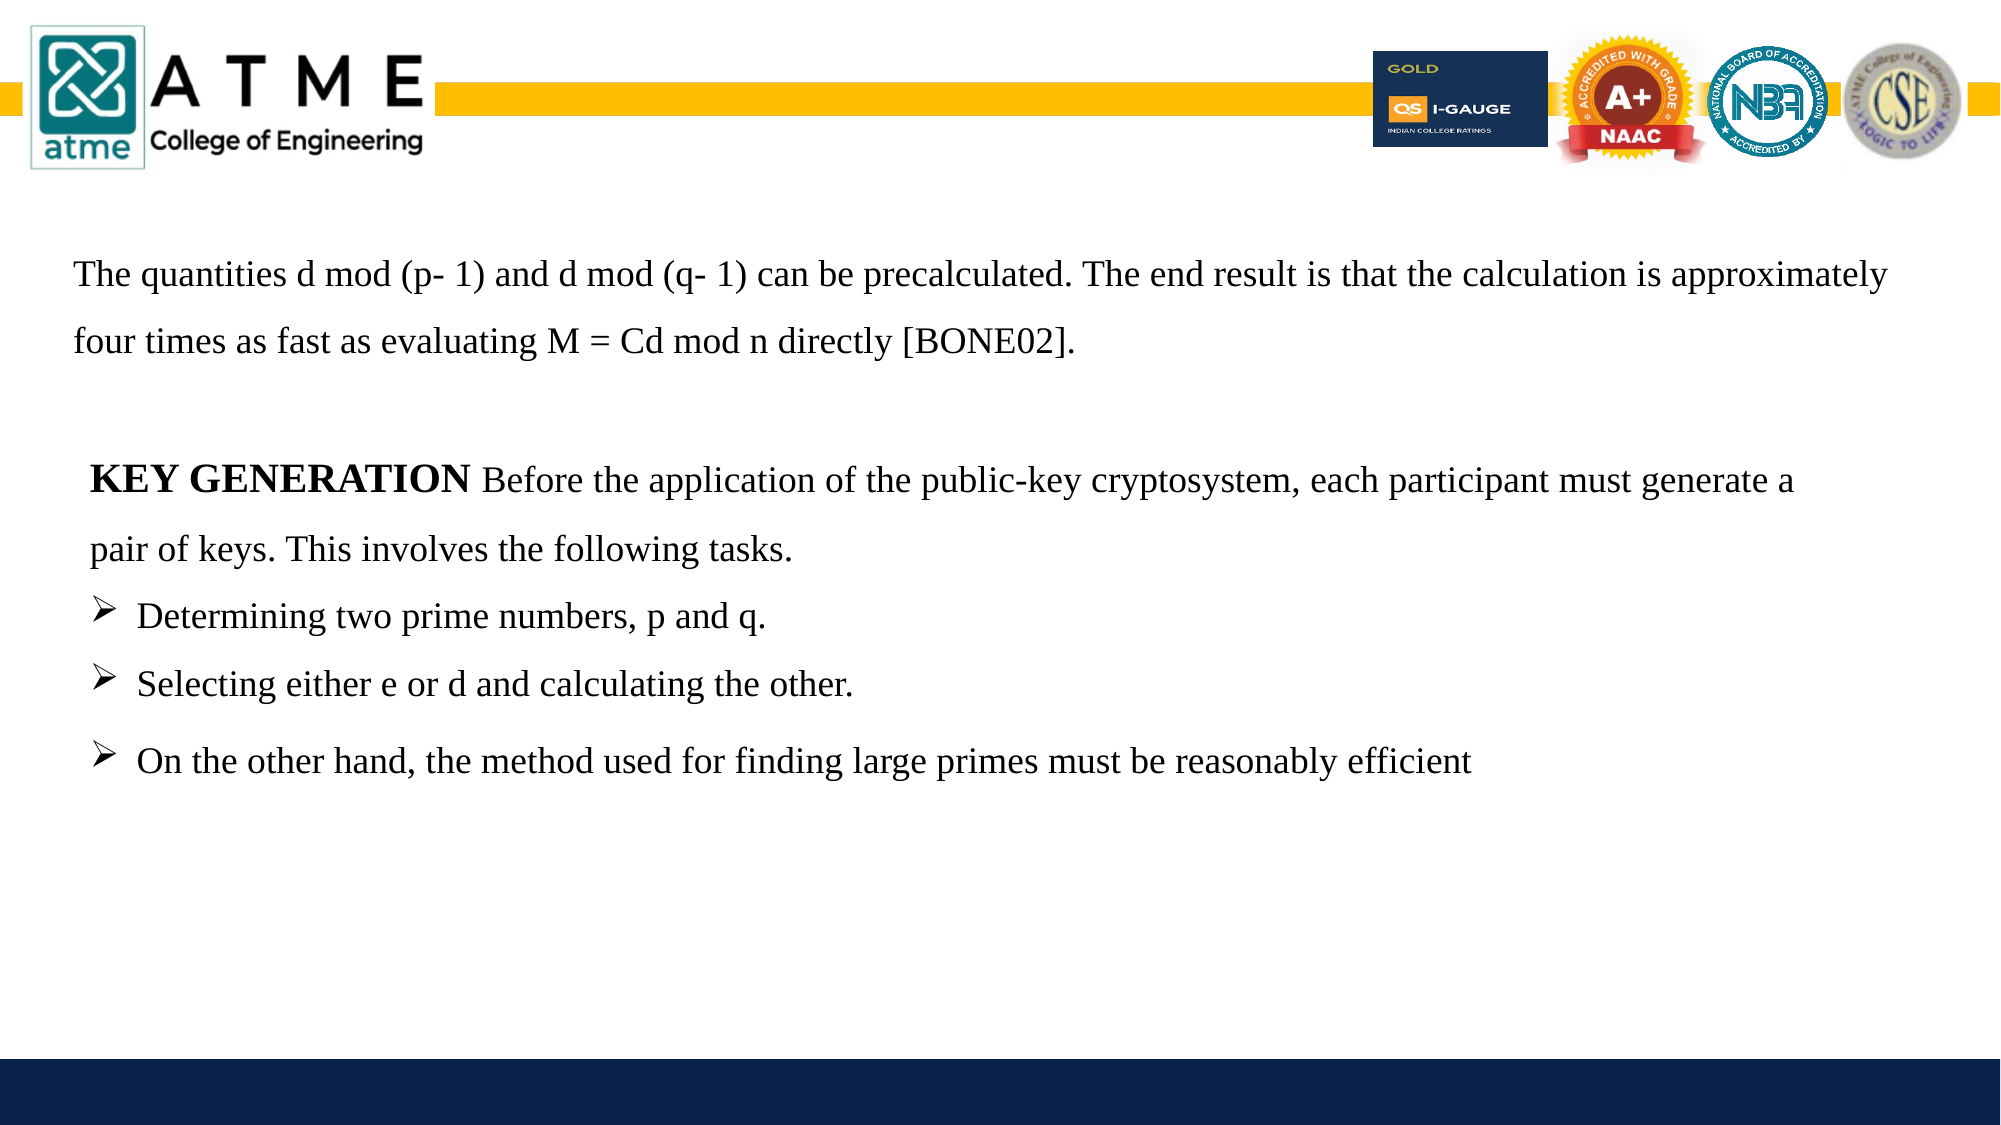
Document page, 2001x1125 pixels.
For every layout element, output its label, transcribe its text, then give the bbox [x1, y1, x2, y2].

picture [0, 1059, 2001, 1125]
text_box The quantities d mod (p- 1) and d mod (q- 1) can be precalculated. The end result is that the calculation is approximately four times as fast as evaluating M = Cd mod n directly [BONE02]. [58, 218, 1942, 369]
picture [22, 15, 435, 178]
picture [1373, 20, 1828, 180]
text_box KEY GENERATION Before the application of the public-key cryptosystem, each participant must generate a pair of keys. This involves the following tasks. Determining two prime numbers, p and q. Selecting either e or d and calculating the other. [74, 418, 1833, 706]
picture [1840, 26, 1968, 176]
text_box On the other hand, the method used for finding large primes must be reasonably efficient [74, 706, 1833, 789]
